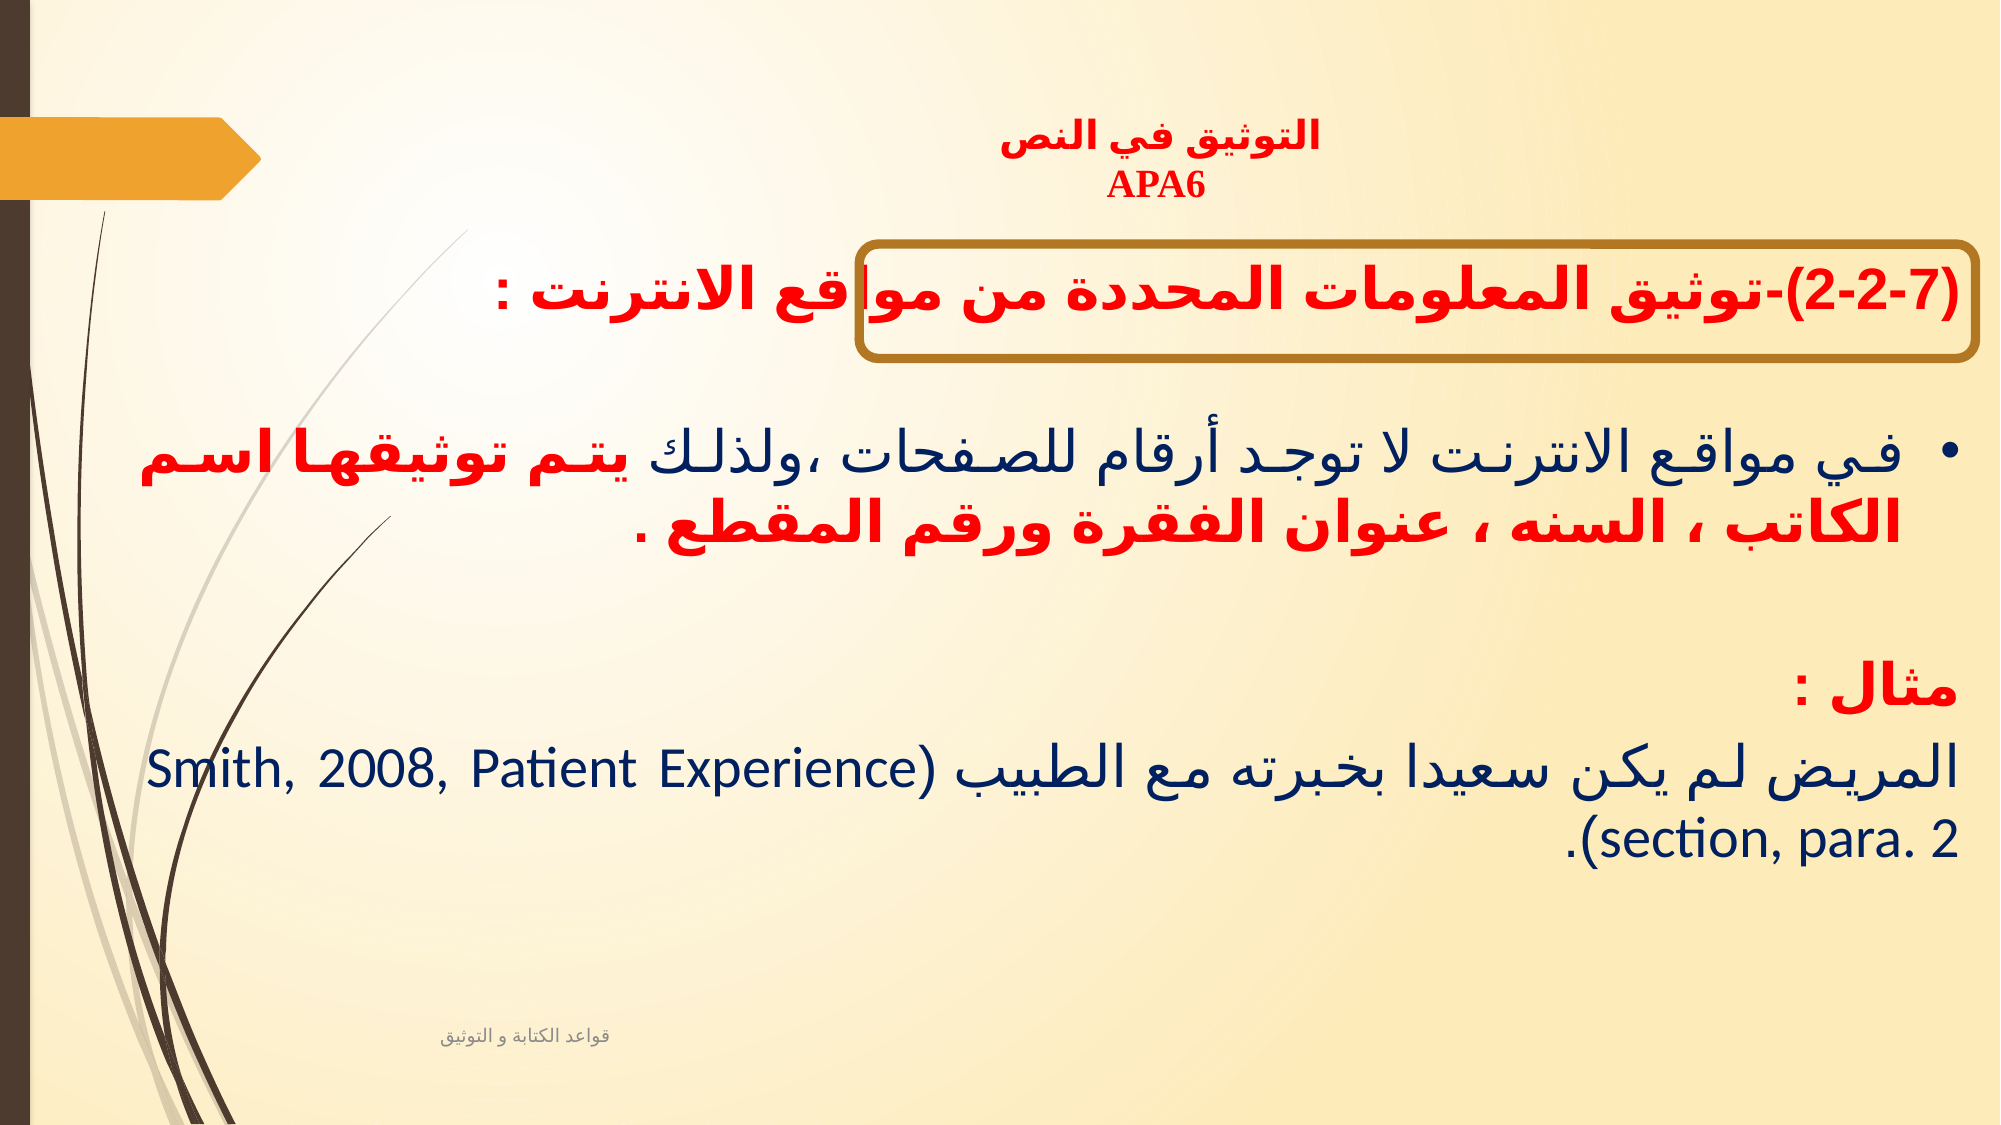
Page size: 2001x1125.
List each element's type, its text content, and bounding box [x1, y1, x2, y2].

footer قواعد الكتابة و التوثيق [424, 1006, 1675, 1067]
text_box [857, 242, 1977, 360]
list (2-2-7)-توثيق المعلومات المحددة من مواقع الانترنت : في مواقع الانترنت لا توجد أرقام للصفحات ،ولذلك يتم توثيقها اسم الكاتب ، السنه ، عنوان الفقرة ورقم المقطع . مثال : المريض لم يكن سعيدا بخبرته مع الطبيب (Smith, 2008, Patient Experience section, para. 2). [123, 244, 1976, 970]
title التوثيق في النص APA6 [425, 102, 1888, 214]
